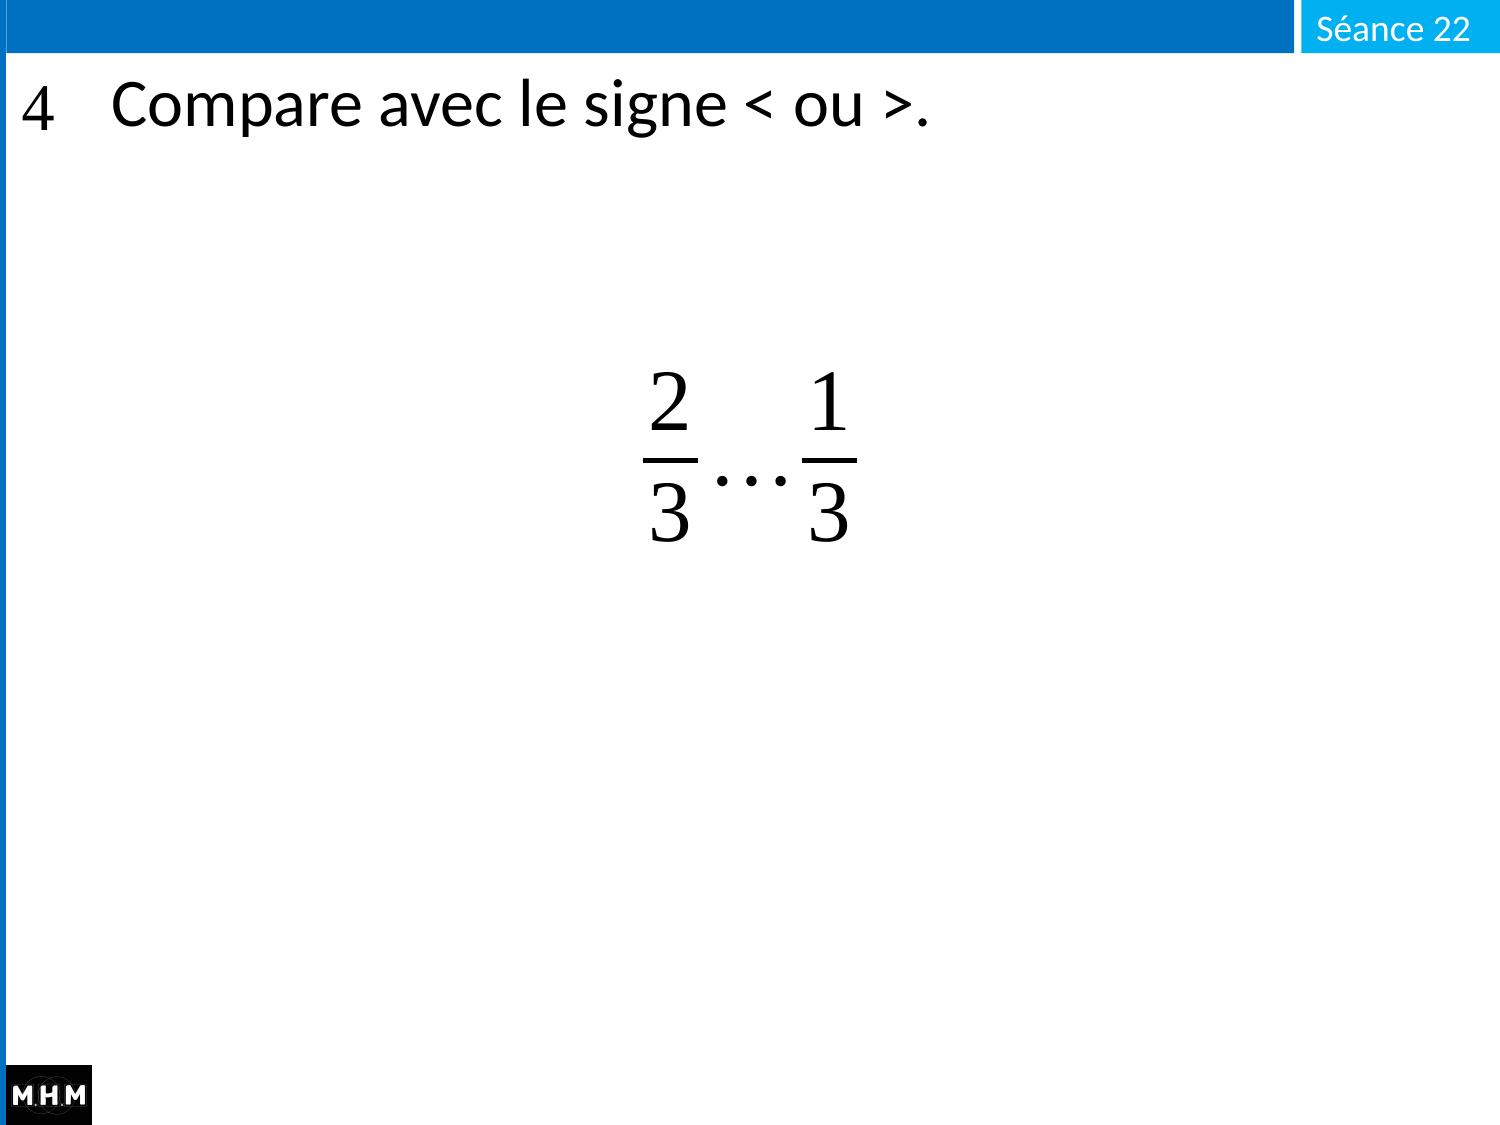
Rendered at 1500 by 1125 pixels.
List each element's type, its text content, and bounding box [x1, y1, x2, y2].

picture [6, 1065, 92, 1125]
title Compare avec le signe < ou >. [96, 60, 1391, 150]
